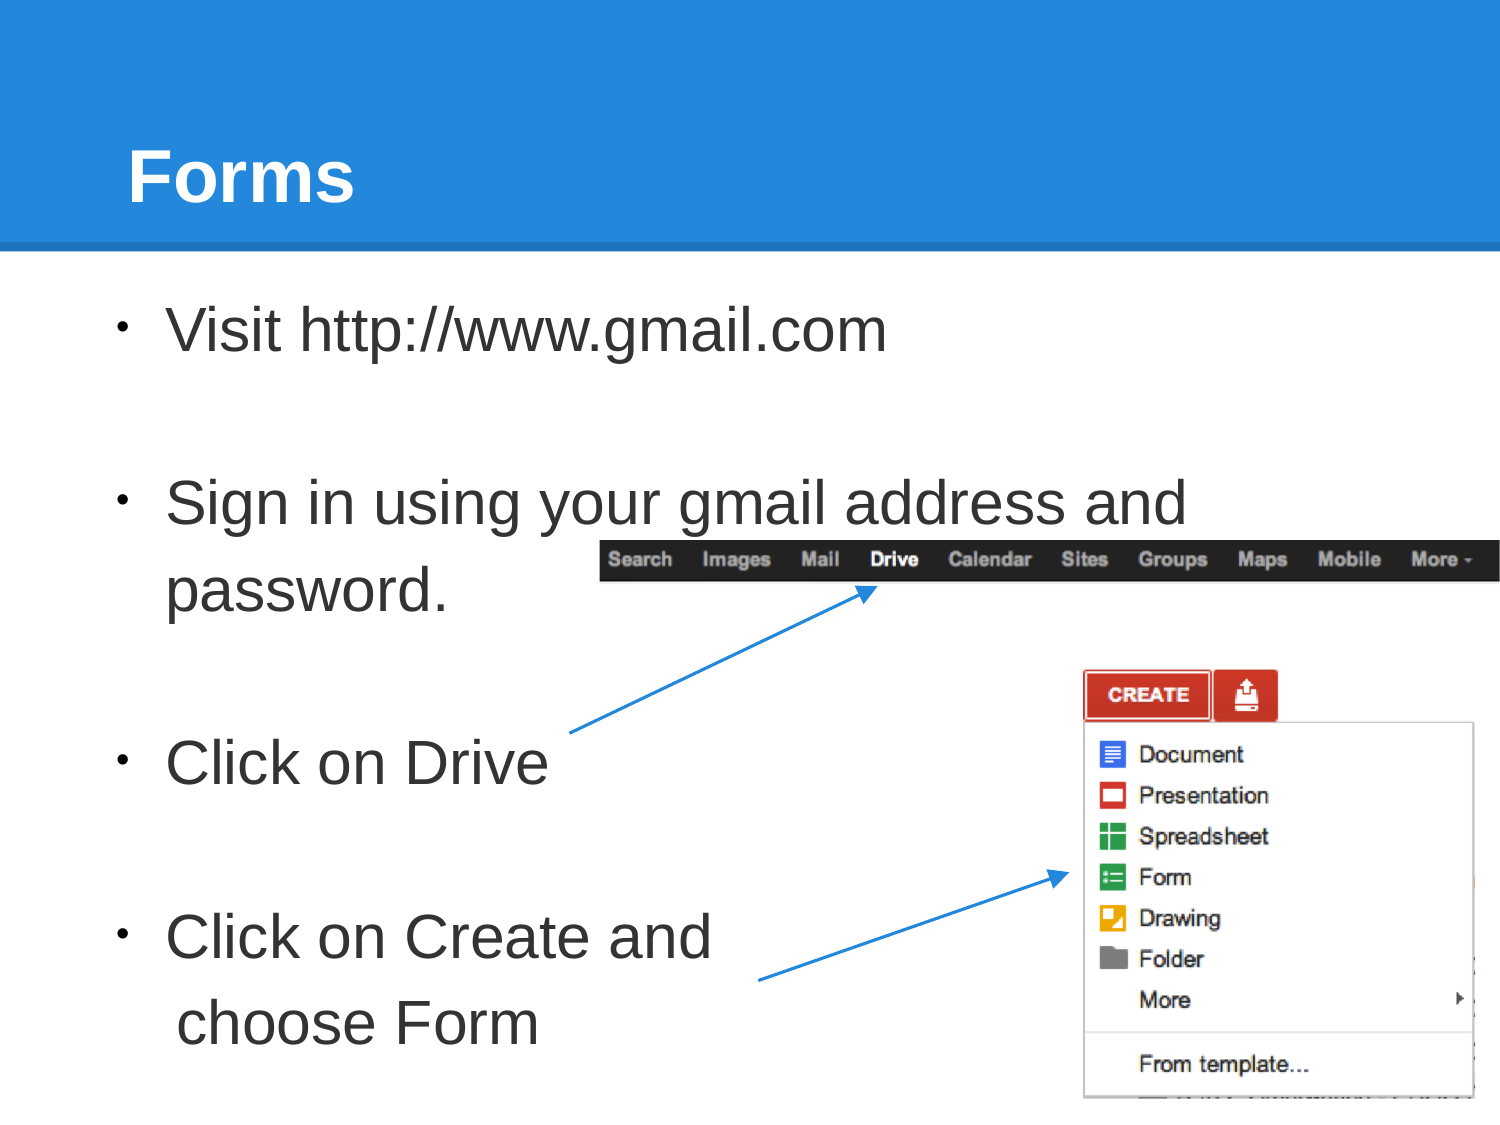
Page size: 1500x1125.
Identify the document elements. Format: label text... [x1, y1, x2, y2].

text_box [569, 585, 879, 734]
text_box [1083, 664, 1476, 1099]
list Visit http://www.gmail.com Sign in using your gmail address and password. Click on Drive Click on Create and choose Form [75, 262, 1425, 1125]
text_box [758, 871, 1070, 981]
text_box [599, 540, 1500, 585]
title Forms [75, 14, 1425, 233]
